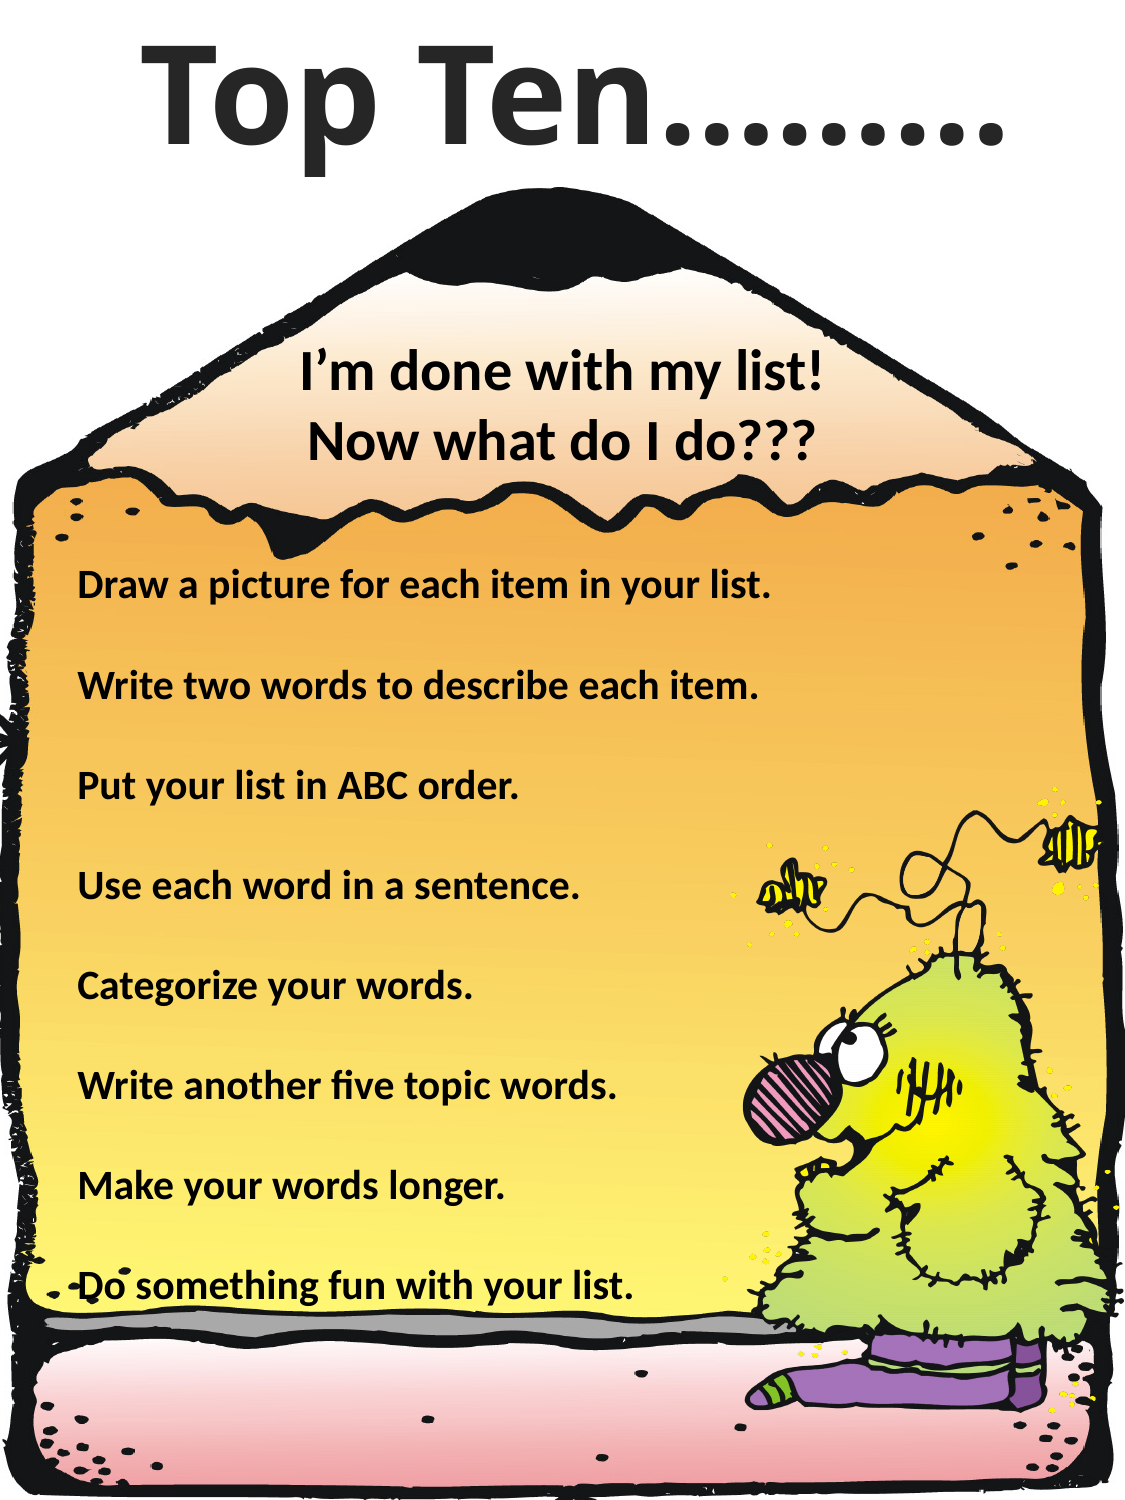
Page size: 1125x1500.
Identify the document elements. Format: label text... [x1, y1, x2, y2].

text_box Top Ten……… [24, 0, 1125, 180]
picture [0, 187, 1125, 1500]
